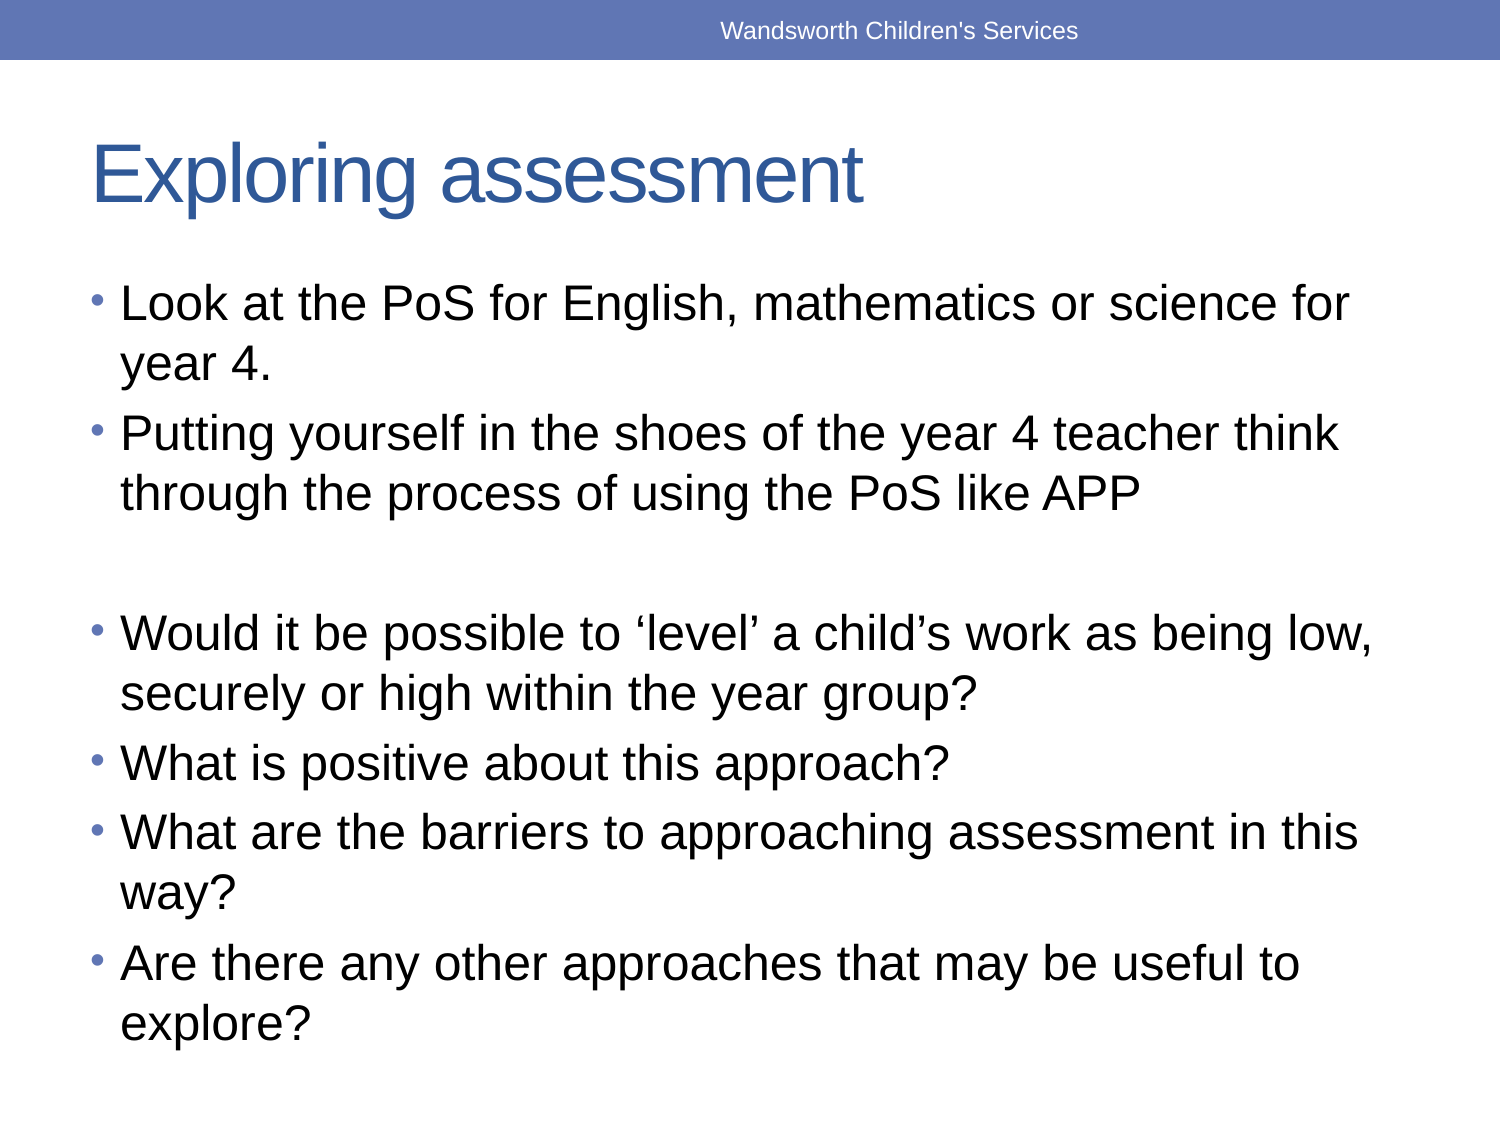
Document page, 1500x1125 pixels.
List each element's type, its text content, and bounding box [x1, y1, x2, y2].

title Exploring assessment [75, 87, 1425, 250]
footer Wandsworth Children's Services [562, 3, 1238, 57]
list Look at the PoS for English, mathematics or science for year 4. Putting yourself in the shoes of the year 4 teacher think through the process of using the PoS like APP Would it be possible to ‘level’ a child’s work as being low, securely or high within the year group? What is positive about this approach? What are the barriers to approaching assessment in this way? Are there any other approaches that may be useful to explore? [74, 262, 1426, 1063]
